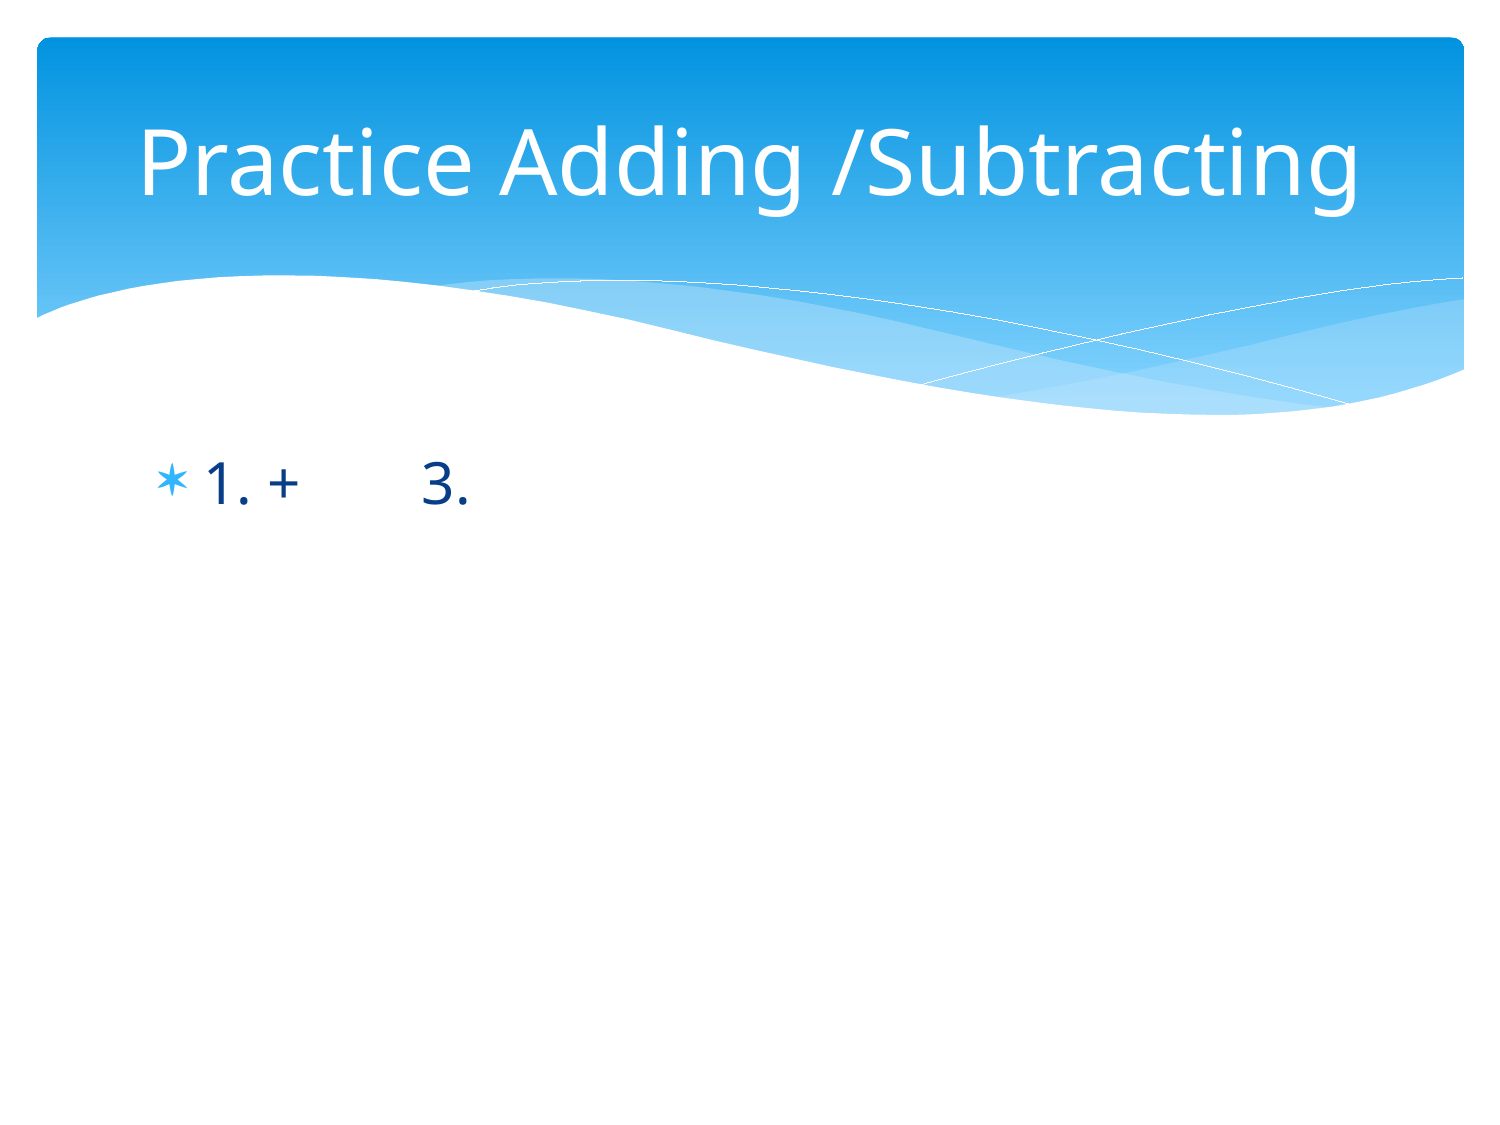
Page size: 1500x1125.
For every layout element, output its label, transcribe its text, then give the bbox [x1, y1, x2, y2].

title Practice Adding /Subtracting [75, 55, 1425, 261]
